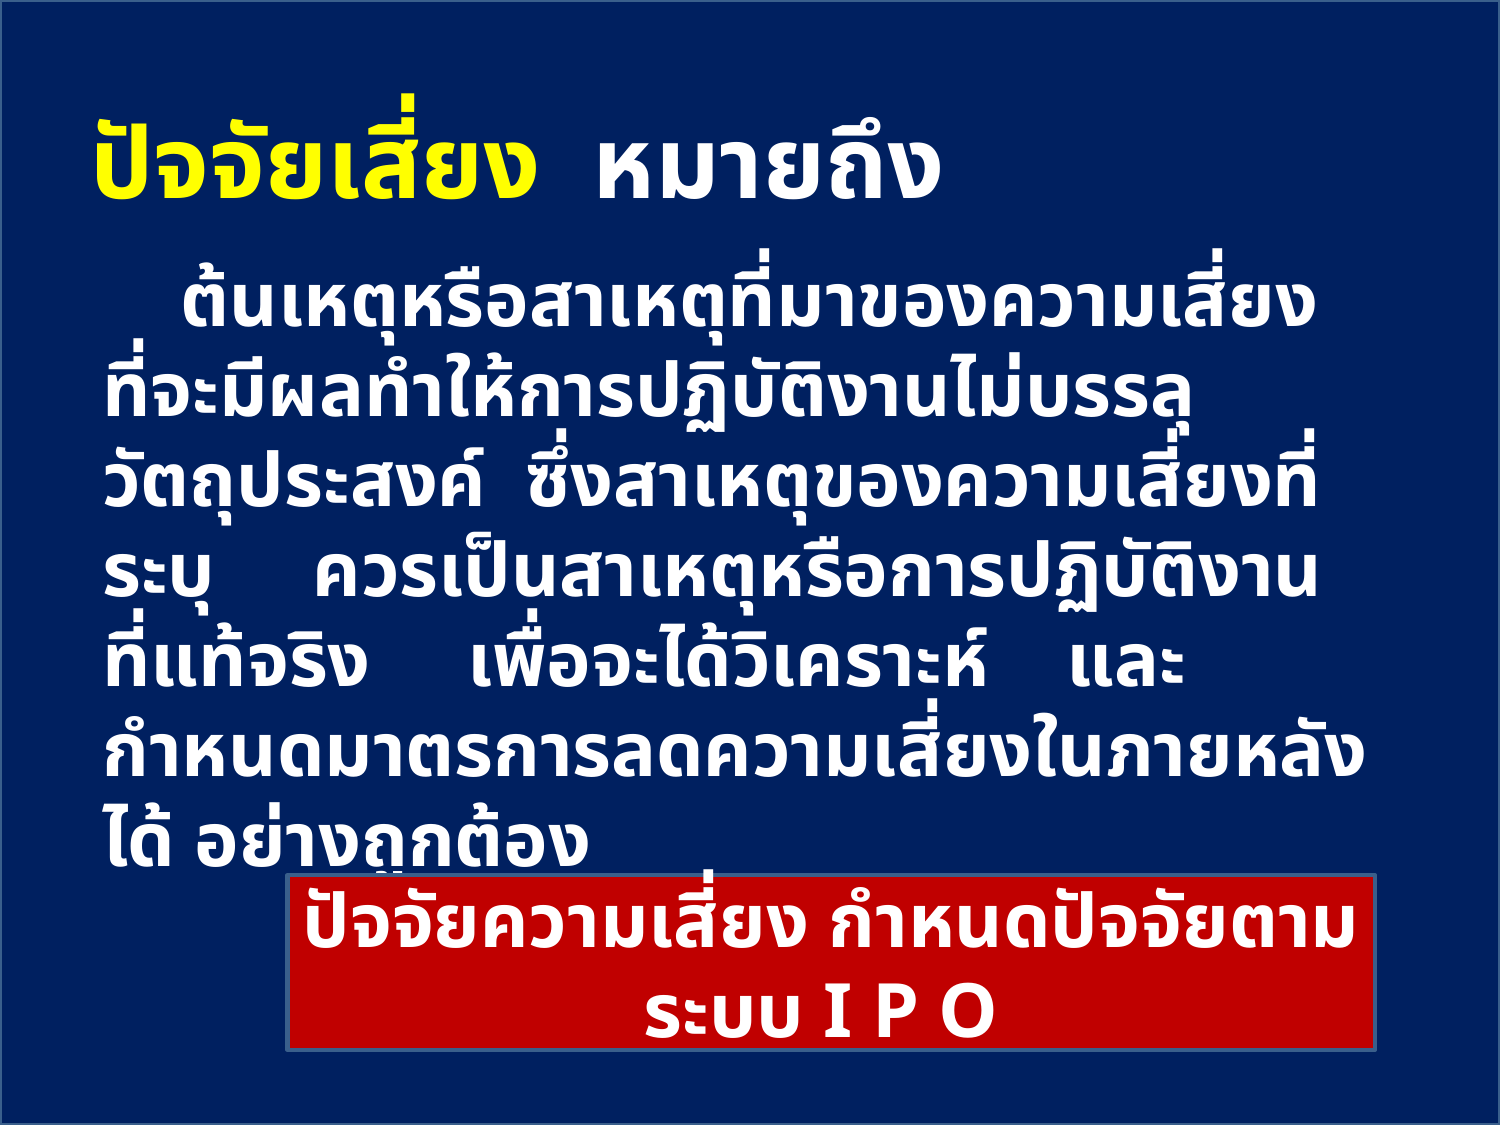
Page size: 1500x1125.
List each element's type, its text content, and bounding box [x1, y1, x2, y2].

text_box ปัจจัยความเสี่ยง กำหนดปัจจัยตามระบบ I P O [285, 873, 1377, 1052]
text_box ต้นเหตุหรือสาเหตุที่มาของความเสี่ยง ที่จะมีผลทำให้การปฏิบัติงานไม่บรรลุวัตถุประสงค์ ซึ่งสาเหตุของความเสี่ยงที่ระบุ ควรเป็นสาเหตุหรือการปฏิบัติงานที่แท้จริง เพื่อจะได้วิเคราะห์ และกำหนดมาตรการลดความเสี่ยงในภายหลังได้ อย่างถูกต้อง [87, 446, 1388, 688]
title ปัจจัยเสี่ยง หมายถึง [75, 37, 1350, 279]
text_box [0, 0, 1500, 1125]
